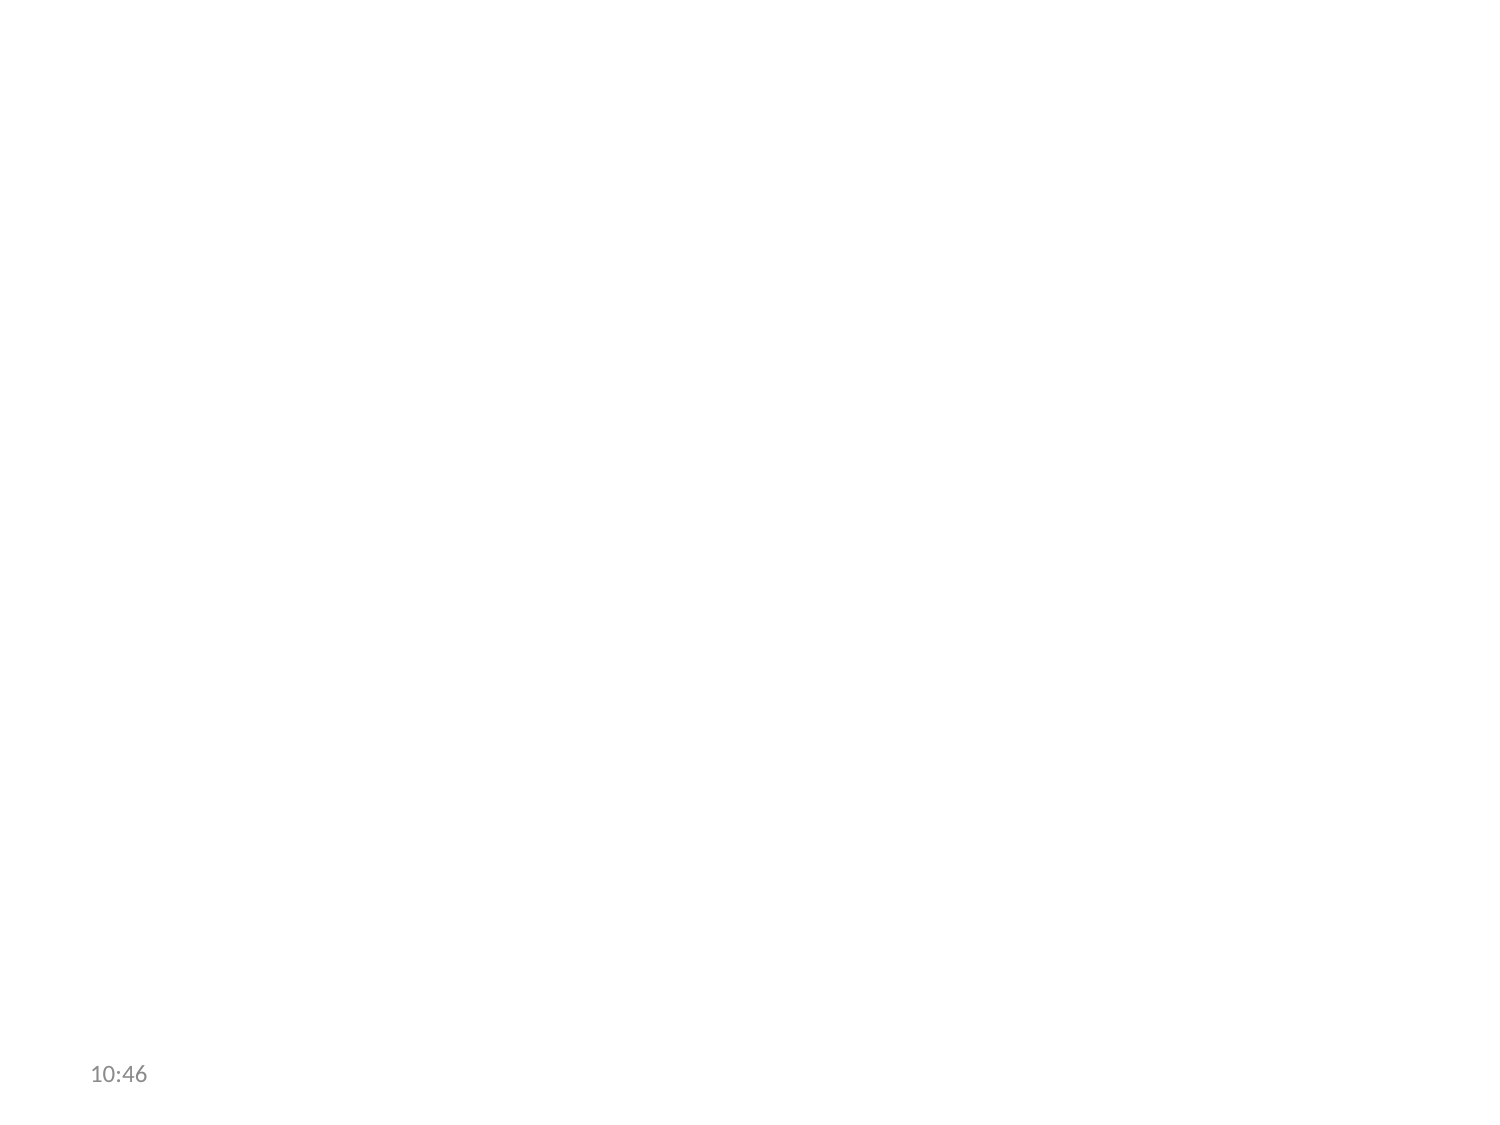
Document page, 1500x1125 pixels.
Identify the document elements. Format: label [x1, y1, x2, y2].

slide_number [75, 1042, 425, 1103]
